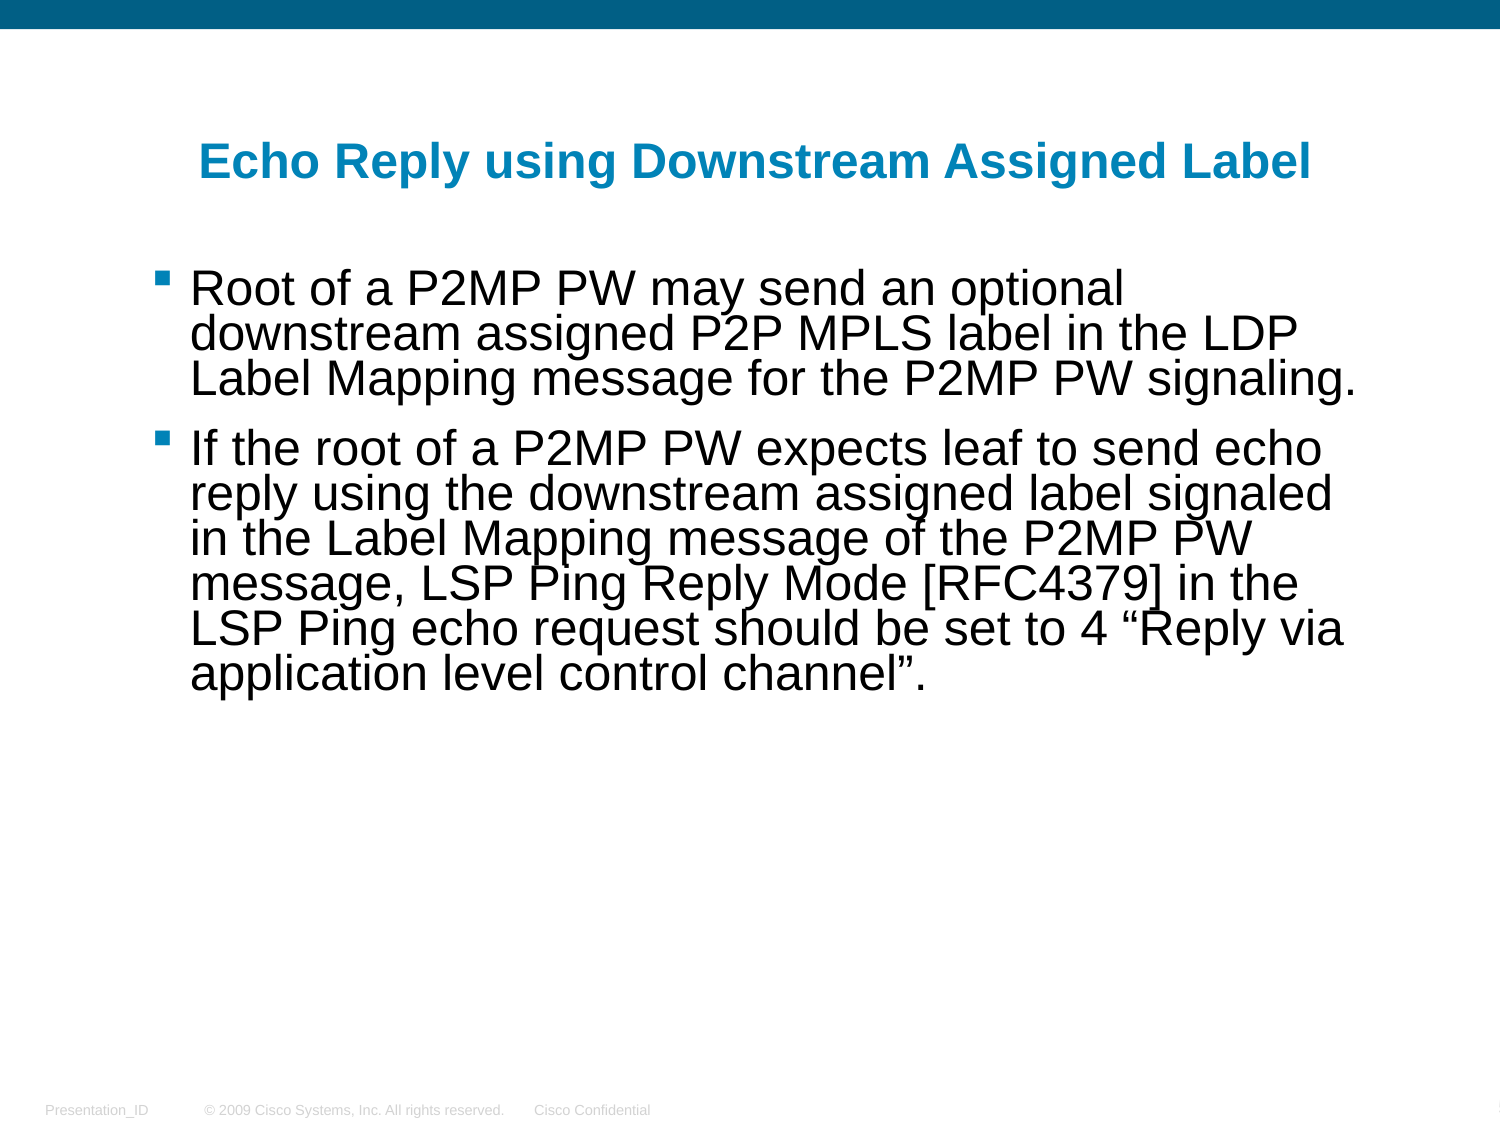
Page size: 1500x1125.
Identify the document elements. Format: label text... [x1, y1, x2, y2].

list Root of a P2MP PW may send an optional downstream assigned P2P MPLS label in the LDP Label Mapping message for the P2MP PW signaling. If the root of a P2MP PW expects leaf to send echo reply using the downstream assigned label signaled in the Label Mapping message of the P2MP PW message, LSP Ping Reply Mode [RFC4379] in the LSP Ping echo request should be set to 4 “Reply via application level control channel”. [137, 262, 1376, 938]
title Echo Reply using Downstream Assigned Label [99, 74, 1426, 196]
